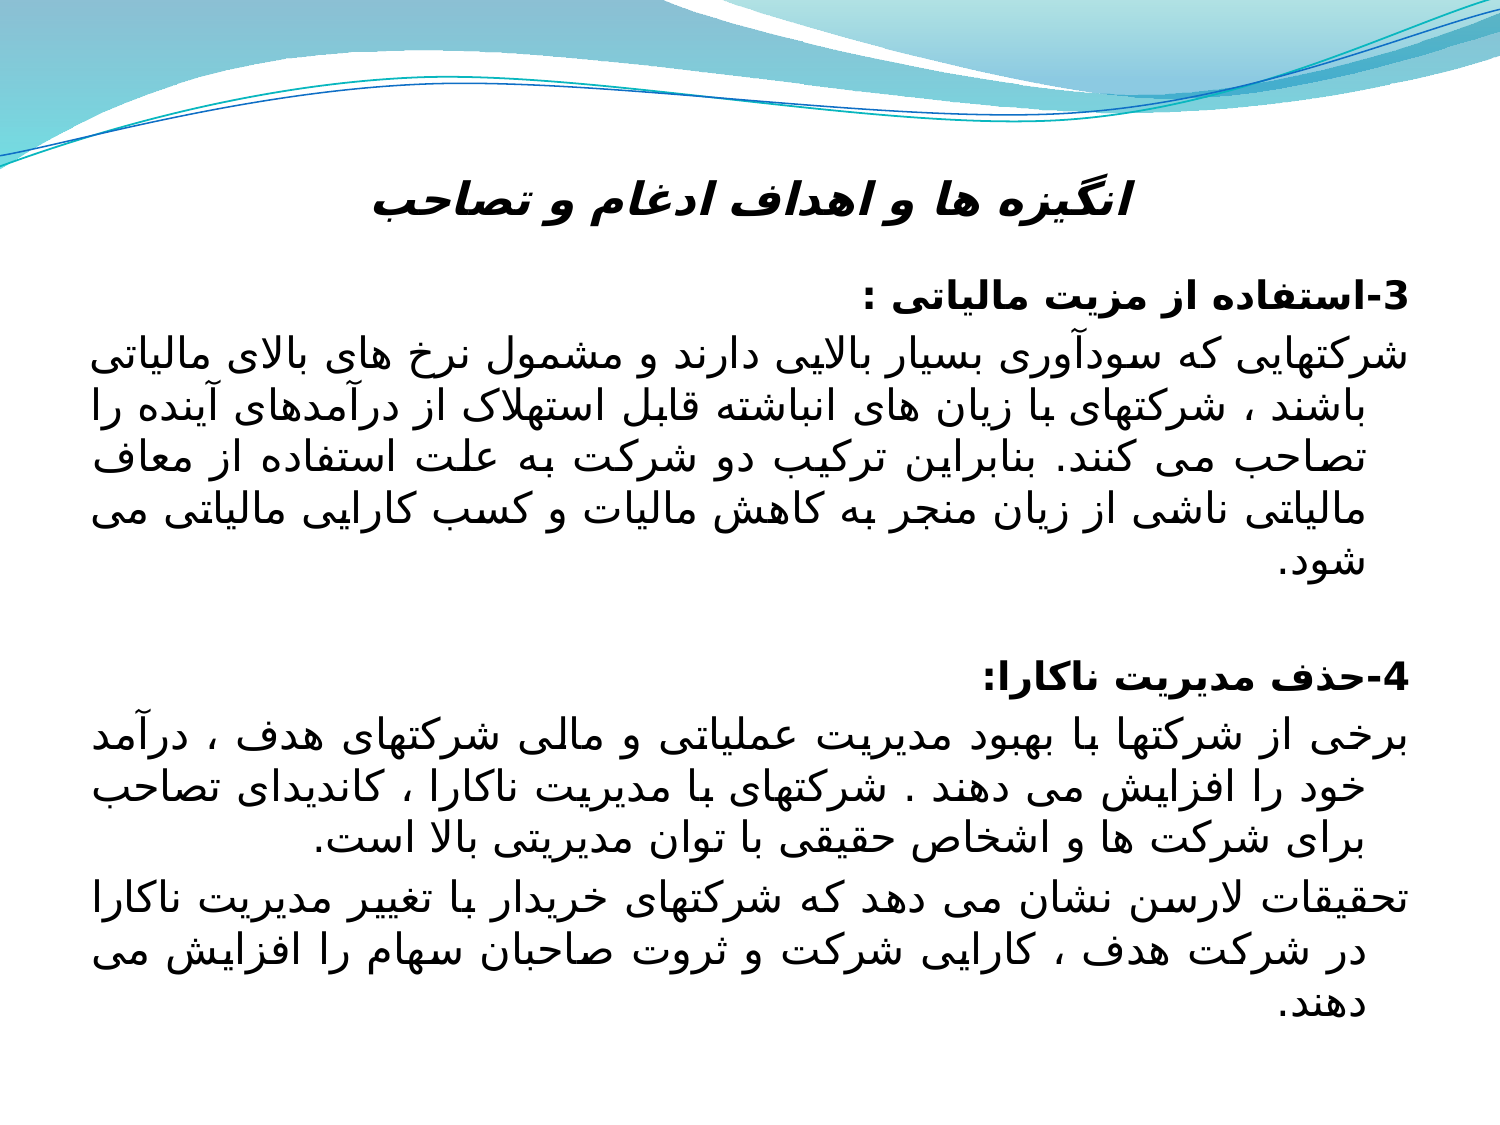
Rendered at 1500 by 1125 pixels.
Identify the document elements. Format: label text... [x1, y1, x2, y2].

title انگیزه ها و اهداف ادغام و تصاحب [75, 115, 1425, 225]
list 3-استفاده از مزیت مالیاتی : شرکتهایی که سودآوری بسیار بالایی دارند و مشمول نرخ های بالای مالیاتی باشند ، شرکتهای با زیان های انباشته قابل استهلاک از درآمدهای آینده را تصاحب می کنند. بنابراین ترکیب دو شرکت به علت استفاده از معاف مالیاتی ناشی از زیان منجر به کاهش مالیات و کسب کارایی مالیاتی می شود. 4-حذف مدیریت ناکارا: برخی از شرکتها با بهبود مدیریت عملیاتی و مالی شرکتهای هدف ، درآمد خود را افزایش می دهند . شرکتهای با مدیریت ناکارا ، کاندیدای تصاحب برای شرکت ها و اشخاص حقیقی با توان مدیریتی بالا است. تحقیقات لارسن نشان می دهد که شرکتهای خریدار با تغییر مدیریت ناکارا در شرکت هدف ، کارایی شرکت و ثروت صاحبان سهام را افزایش می دهند. [75, 262, 1425, 1038]
